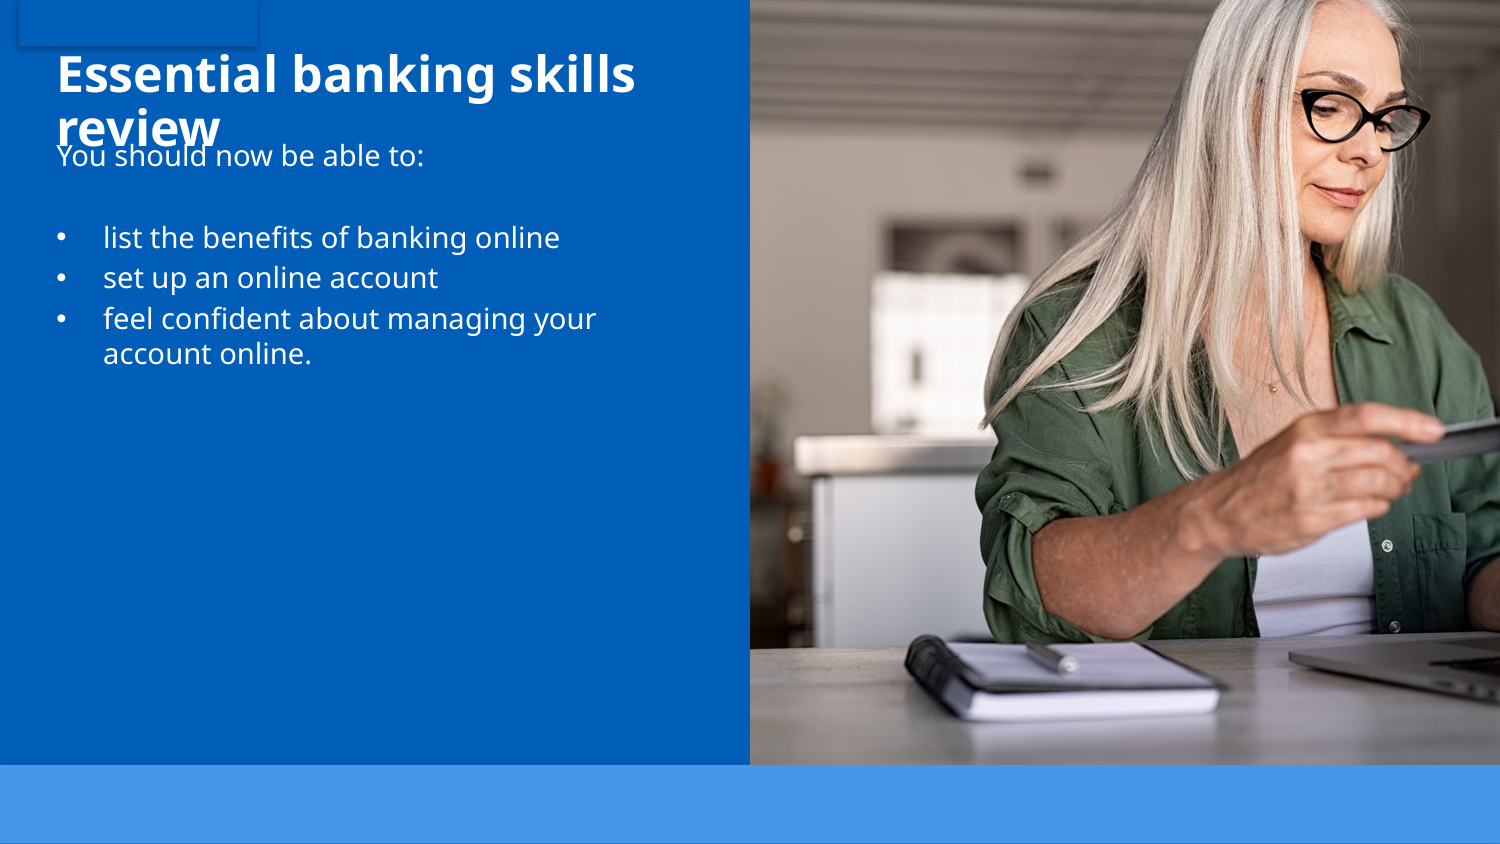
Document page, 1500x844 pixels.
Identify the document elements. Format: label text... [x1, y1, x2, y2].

list You should now be able to: list the benefits of banking online set up an online account feel confident about managing your account online. [41, 129, 721, 357]
picture [749, 0, 1500, 765]
title Essential banking skills review [41, 41, 744, 112]
